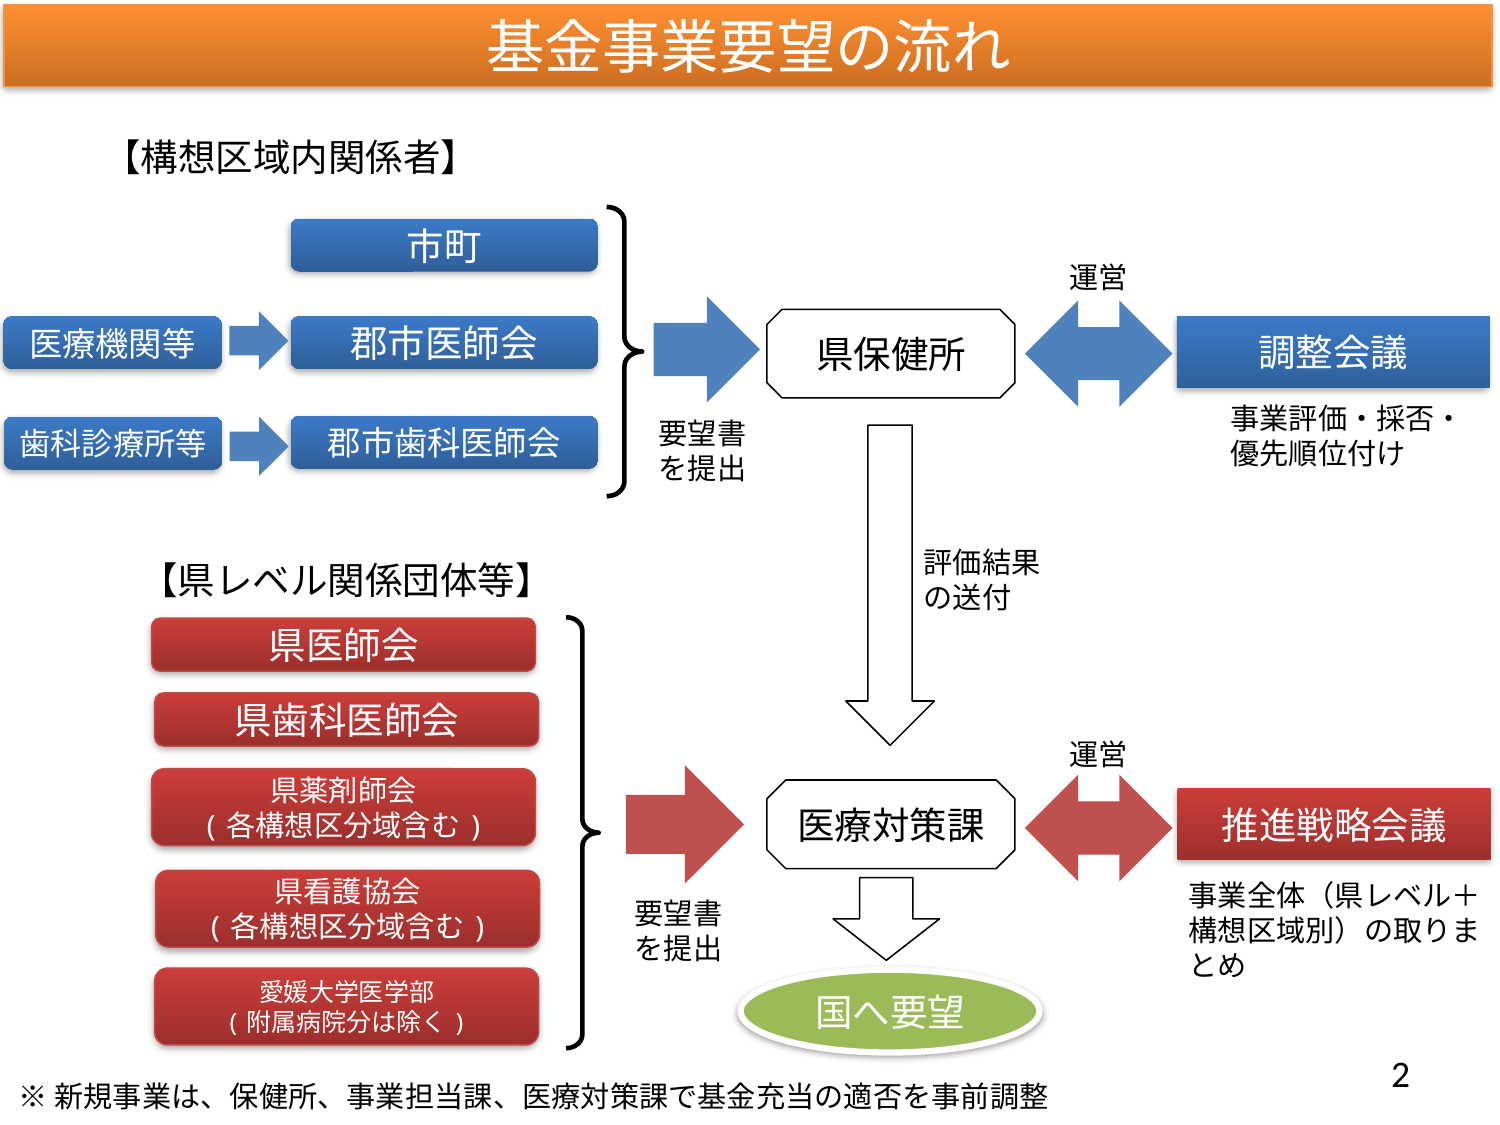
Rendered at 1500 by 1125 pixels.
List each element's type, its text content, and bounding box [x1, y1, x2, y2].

text_box 【県レベル関係団体等】 [102, 553, 591, 606]
text_box 郡市歯科医師会 [290, 415, 598, 470]
text_box 市町 [290, 218, 598, 272]
text_box 国へ要望 [737, 966, 1043, 1056]
text_box 評価結果 の送付 [908, 536, 1062, 622]
text_box [565, 616, 600, 1049]
text_box 医療対策課 [764, 777, 1018, 871]
text_box [227, 309, 291, 373]
text_box [623, 763, 747, 886]
text_box 県看護協会 (各構想区分域含む) [154, 869, 541, 948]
text_box 運営 [1040, 252, 1157, 303]
text_box 愛媛大学医学部 (附属病院分は除く) [153, 967, 540, 1046]
text_box [1022, 779, 1175, 884]
text_box 基金事業要望の流れ [3, 4, 1493, 87]
text_box 【構想区域内関係者】 [46, 130, 535, 183]
text_box ※新規事業は、保健所、事業担当課、医療対策課で基金充当の適否を事前調整 [3, 1070, 1404, 1121]
text_box 要望書 を提出 [643, 408, 778, 493]
text_box 県薬剤師会 (各構想区分域含む) [150, 767, 537, 847]
text_box 調整会議 [1176, 316, 1490, 388]
text_box [606, 206, 643, 498]
slide_number 2 [1074, 1042, 1425, 1103]
text_box 歯科診療所等 [3, 416, 223, 470]
text_box [831, 875, 942, 962]
text_box 県医師会 [150, 617, 537, 672]
text_box [843, 423, 937, 748]
text_box 事業評価・採否・ 優先順位付け [1215, 393, 1500, 478]
text_box 推進戦略会議 [1177, 788, 1491, 860]
text_box 県保健所 [764, 307, 1018, 401]
text_box 医療機関等 [3, 316, 222, 370]
text_box 郡市医師会 [290, 316, 598, 370]
text_box [651, 294, 763, 405]
text_box 事業全体（県レベル＋構想区域別）の取りまとめ [1173, 870, 1500, 990]
text_box [1022, 303, 1175, 409]
text_box [227, 414, 291, 478]
text_box 要望書 を提出 [619, 888, 761, 973]
text_box 県歯科医師会 [153, 692, 540, 747]
text_box 運営 [1040, 728, 1157, 779]
